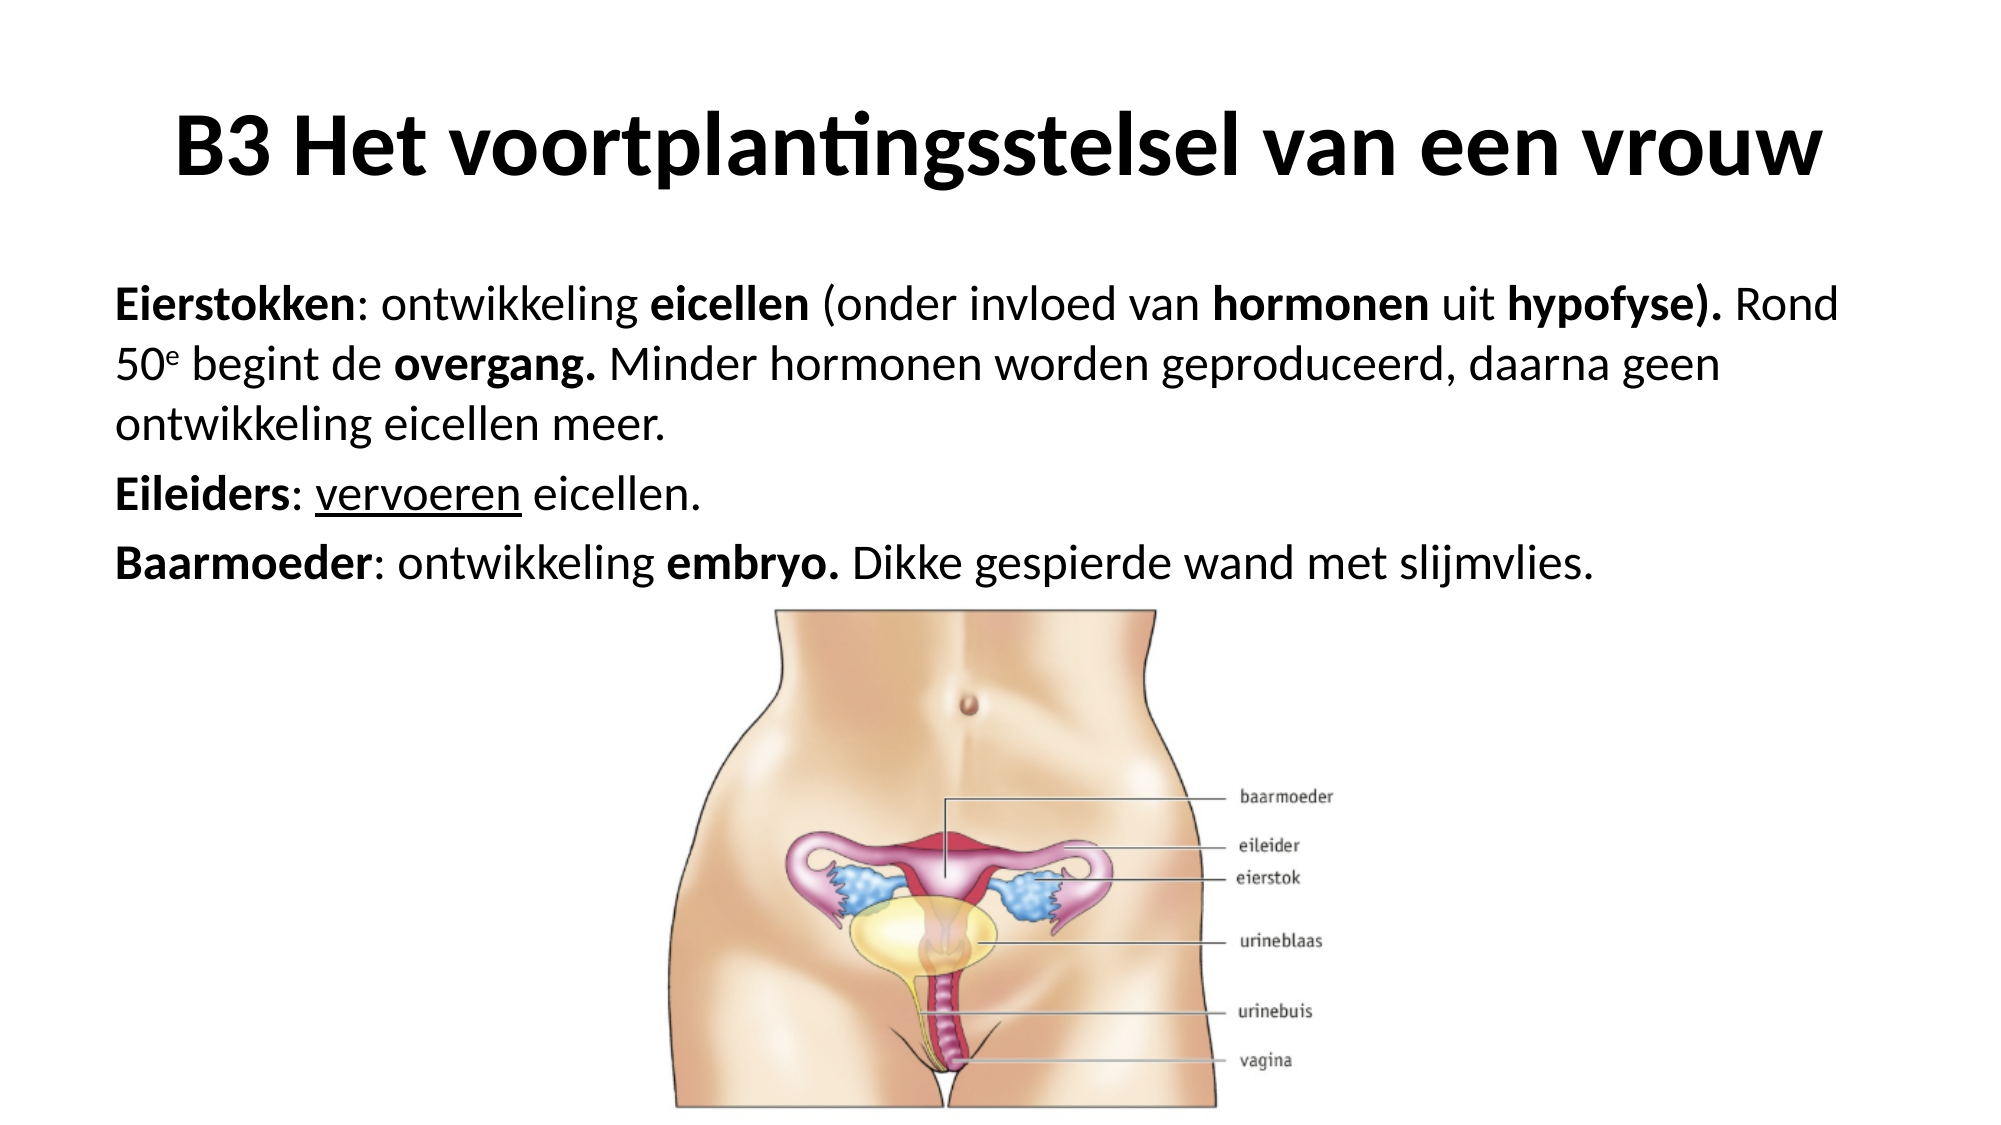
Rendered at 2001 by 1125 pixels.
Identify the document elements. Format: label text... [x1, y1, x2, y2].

title B3 Het voortplantingsstelsel van een vrouw [99, 45, 1900, 233]
list Eierstokken: ontwikkeling eicellen (onder invloed van hormonen uit hypofyse). Rond 50e begint de overgang. Minder hormonen worden geproduceerd, daarna geen ontwikkeling eicellen meer. Eileiders: vervoeren eicellen. Baarmoeder: ontwikkeling embryo. Dikke gespierde wand met slijmvlies. [99, 262, 1900, 1005]
picture [651, 601, 1349, 1125]
